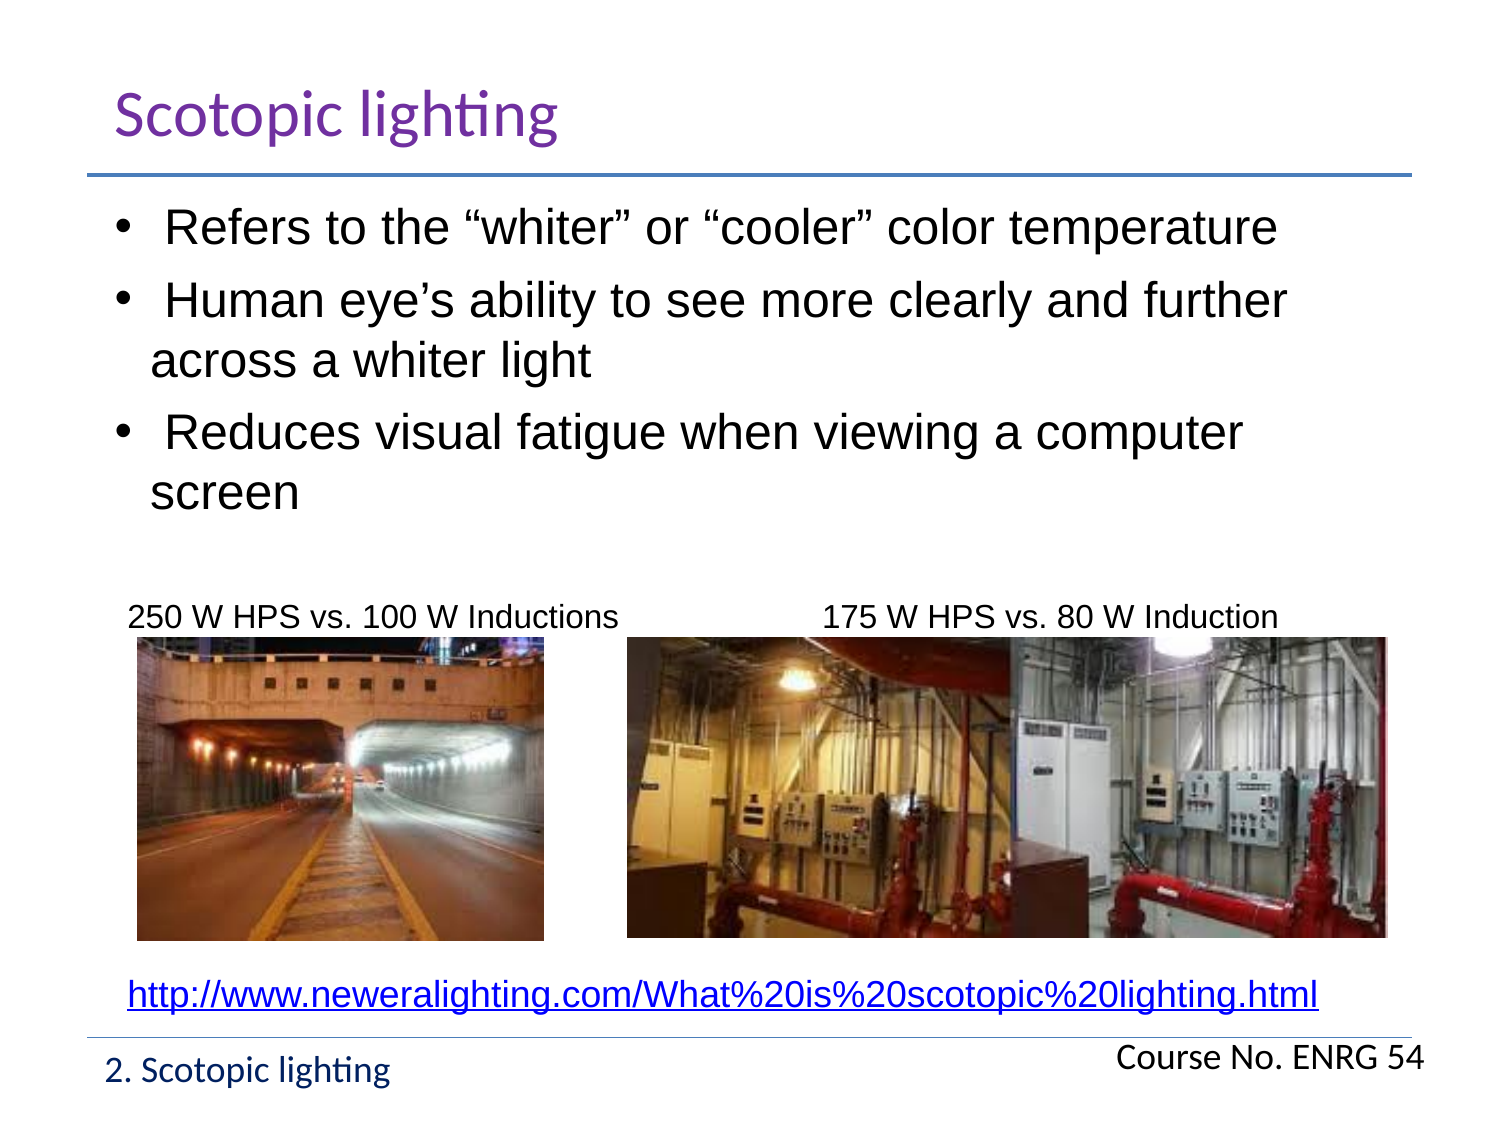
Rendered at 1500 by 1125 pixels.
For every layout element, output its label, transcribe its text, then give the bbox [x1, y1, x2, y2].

text_box Scotopic lighting [99, 62, 838, 158]
text_box 2. Scotopic lighting [89, 1045, 406, 1098]
text_box Refers to the “whiter” or “cooler” color temperature Human eye’s ability to see more clearly and further across a whiter light Reduces visual fatigue when viewing a computer screen [99, 187, 1388, 528]
picture [137, 637, 544, 941]
picture [627, 637, 1388, 938]
text_box 250 W HPS vs. 100 W Inductions 175 W HPS vs. 80 W Induction [112, 587, 1350, 643]
text_box http://www.neweralighting.com/What%20is%20scotopic%20lighting.html [112, 962, 1400, 1023]
text_box Course No. ENRG 54 [1101, 1024, 1441, 1085]
